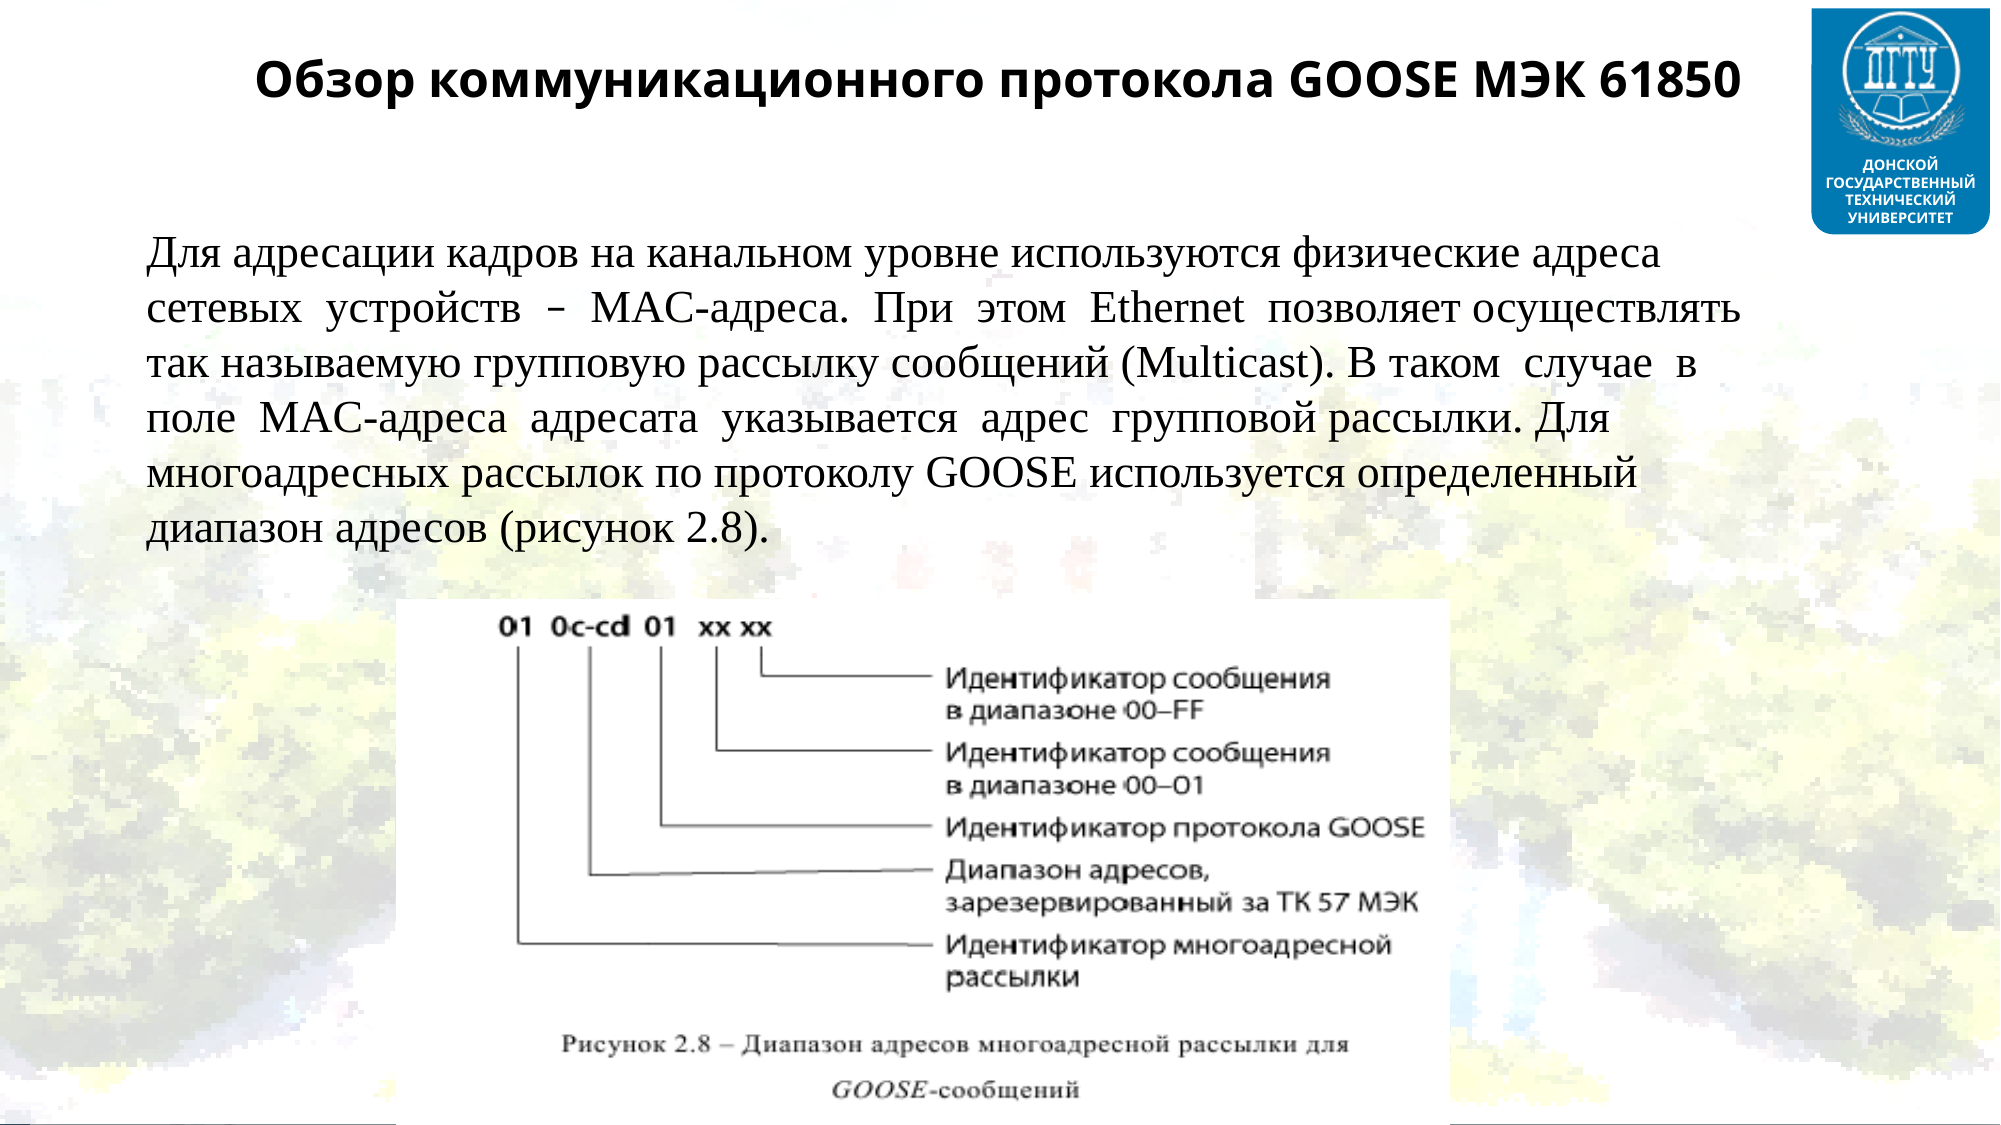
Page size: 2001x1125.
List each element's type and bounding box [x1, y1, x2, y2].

picture [0, 0, 2000, 1125]
text_box [1801, 8, 2000, 236]
